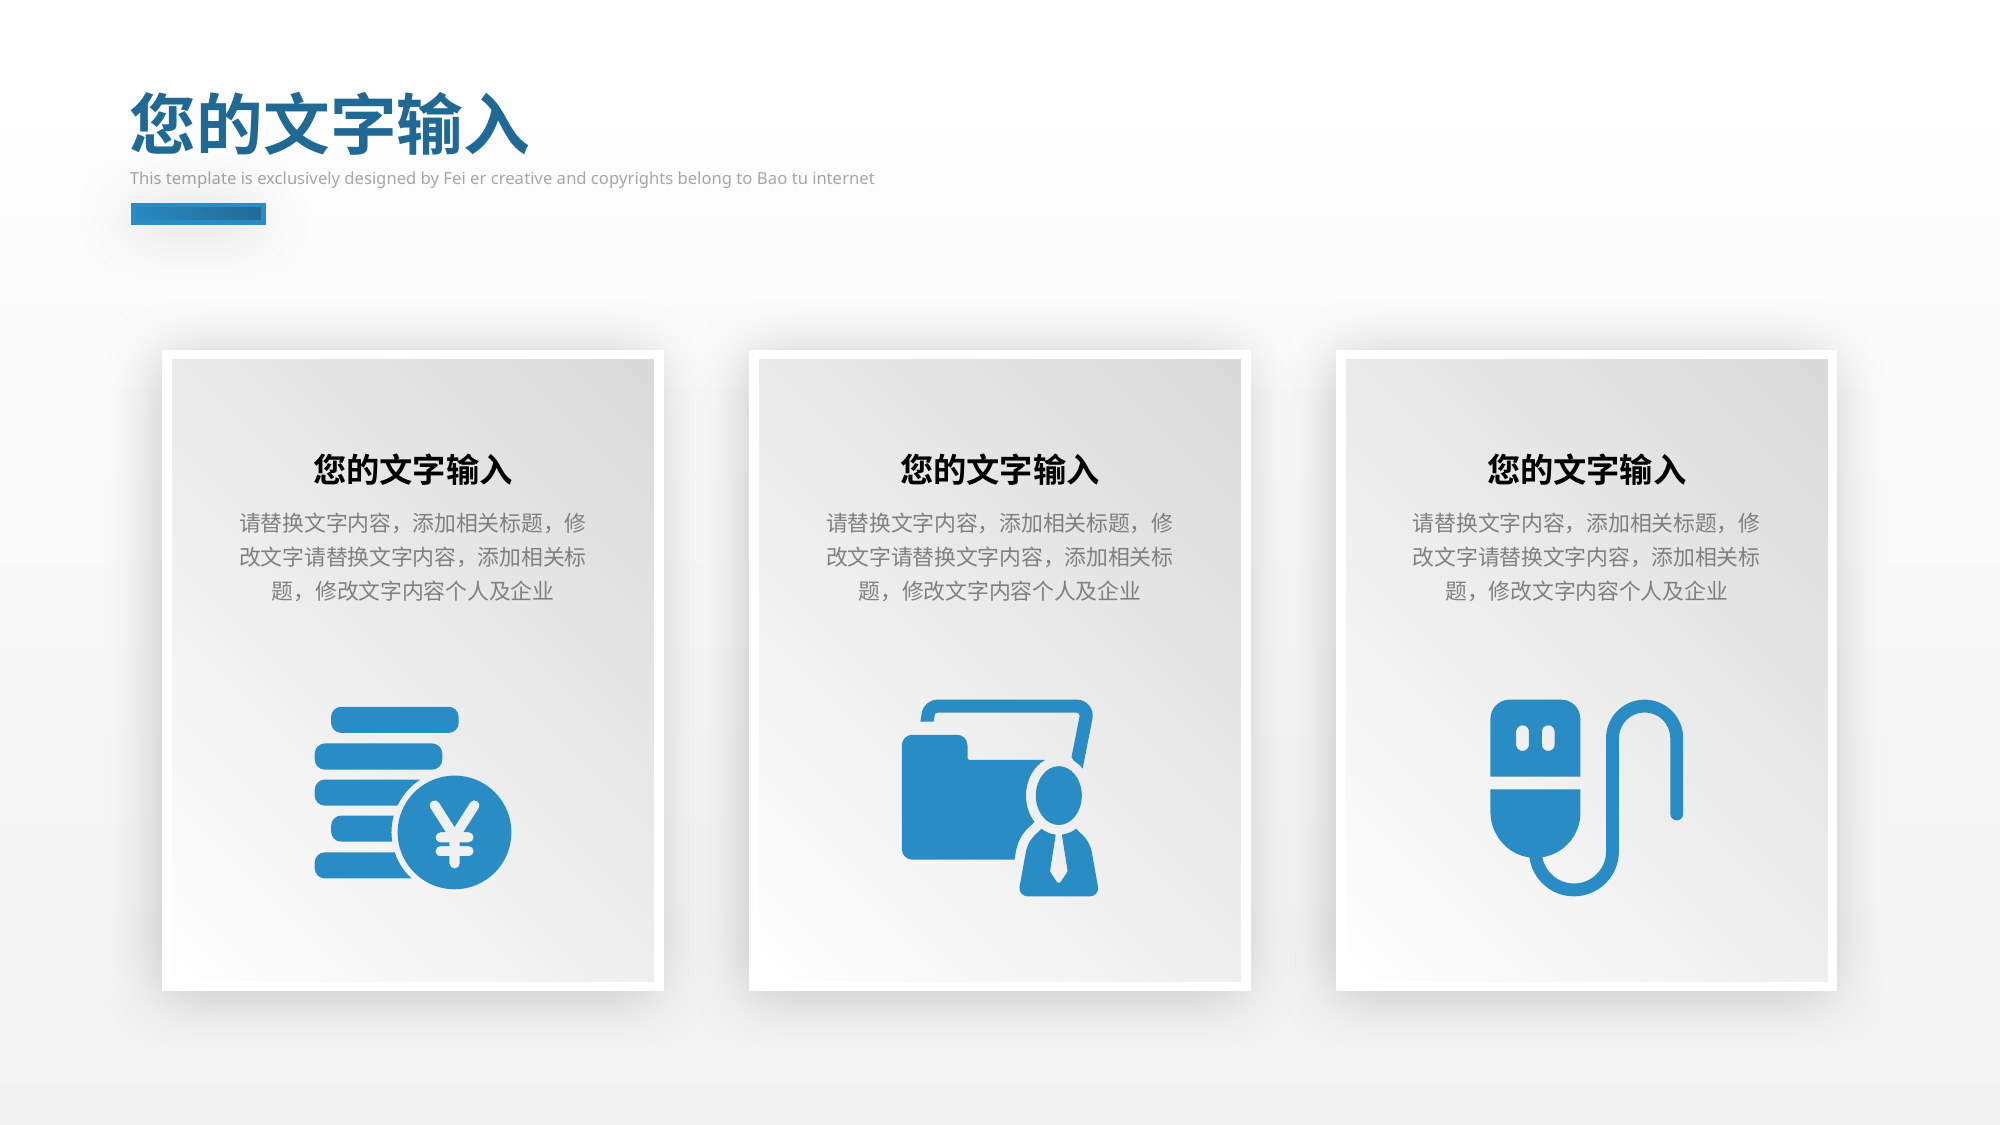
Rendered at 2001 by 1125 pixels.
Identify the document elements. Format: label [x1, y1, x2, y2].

text_box [215, 441, 611, 613]
text_box [900, 733, 1049, 861]
text_box [1340, 354, 1834, 987]
text_box [330, 814, 396, 843]
text_box [313, 742, 444, 771]
text_box [1018, 827, 1100, 898]
text_box [330, 705, 460, 734]
text_box [1034, 765, 1083, 827]
text_box [802, 441, 1198, 613]
text_box [753, 354, 1247, 987]
text_box [313, 778, 424, 807]
text_box [1389, 441, 1785, 613]
text_box [313, 851, 415, 880]
text_box [1489, 698, 1685, 898]
text_box [166, 354, 660, 987]
text_box [919, 698, 1094, 771]
text_box [396, 774, 513, 891]
text_box [115, 75, 998, 223]
